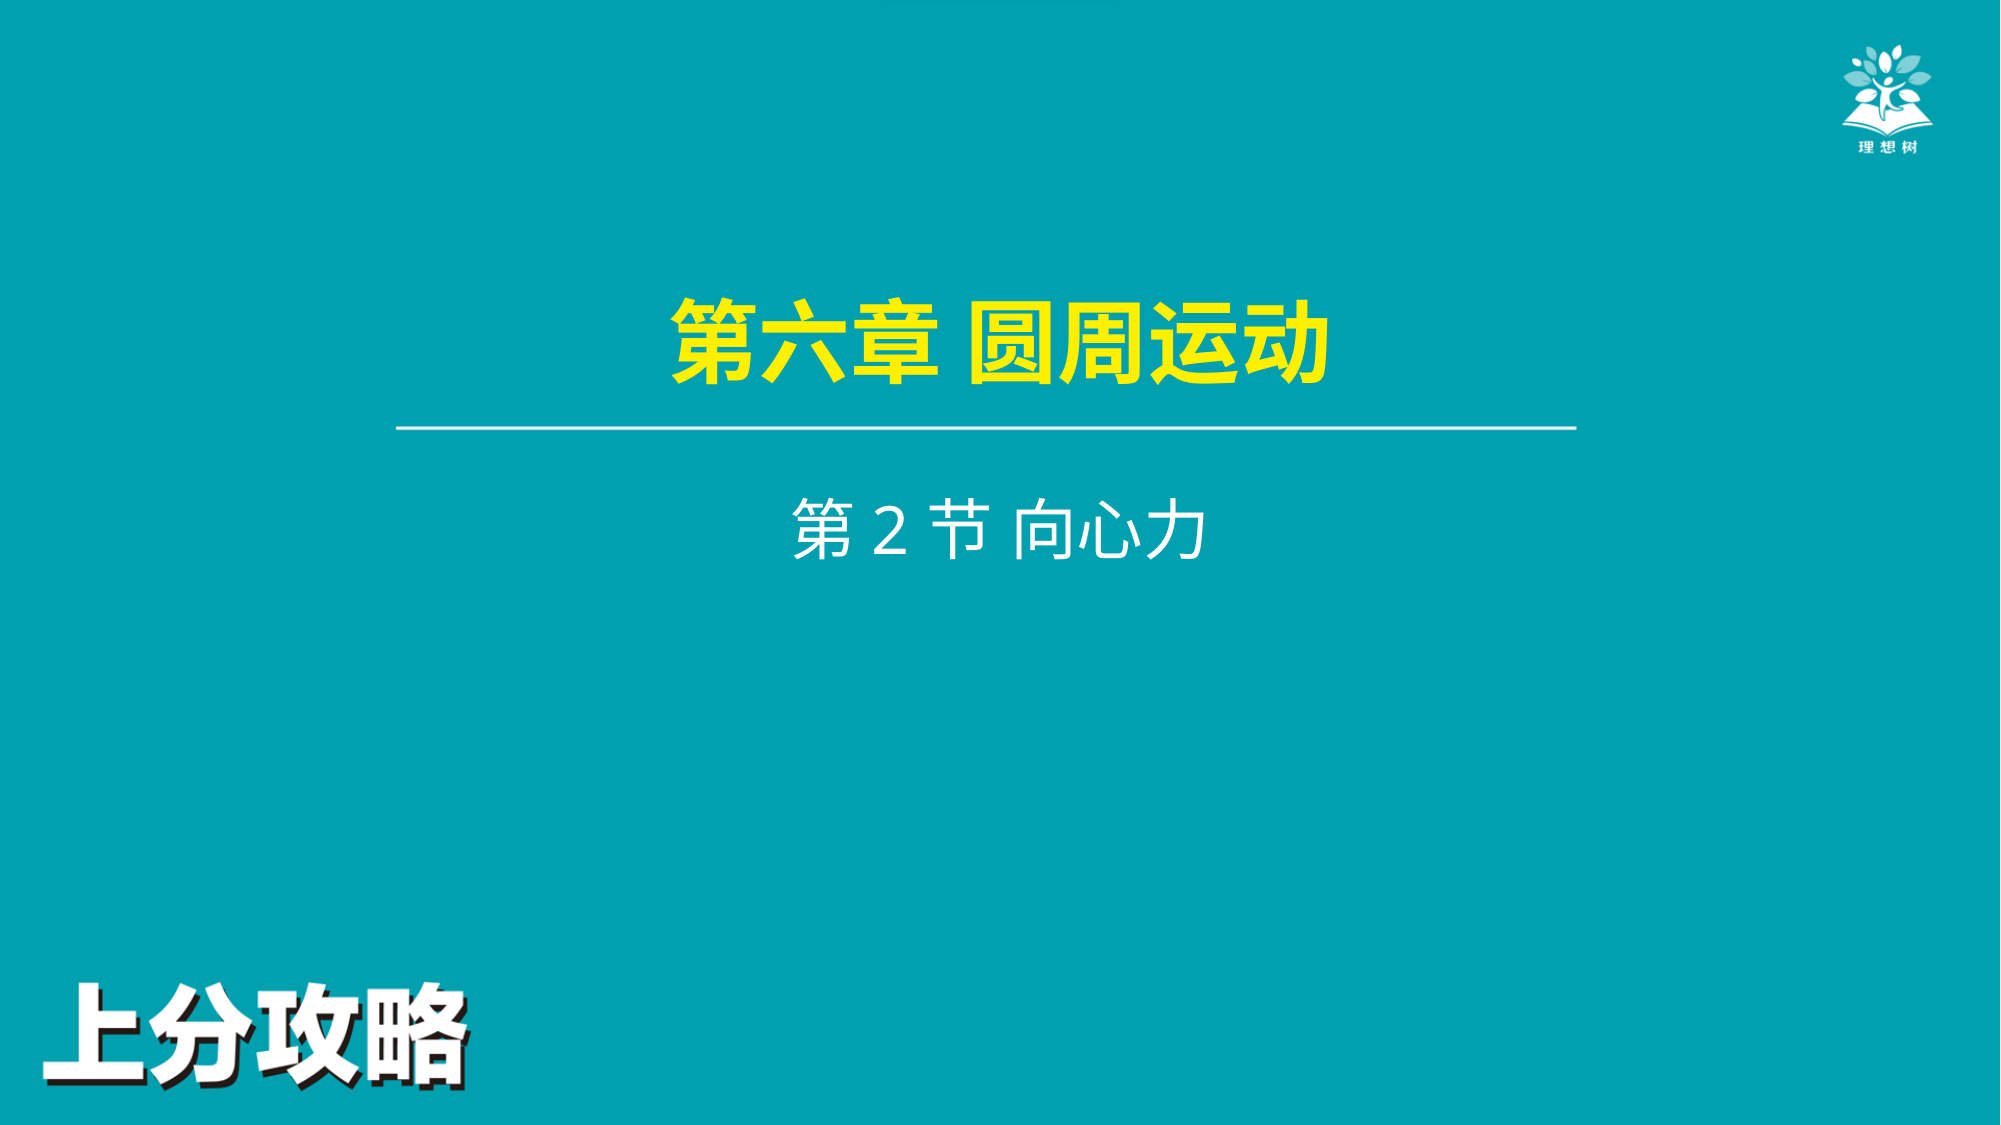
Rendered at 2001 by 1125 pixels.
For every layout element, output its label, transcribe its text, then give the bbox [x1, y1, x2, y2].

picture [0, 413, 2000, 472]
picture [0, 579, 2000, 1125]
text_box 第六章 圆周运动 [0, 265, 2000, 413]
text_box 第2节 向心力 [0, 472, 2000, 579]
picture [0, 0, 2000, 265]
